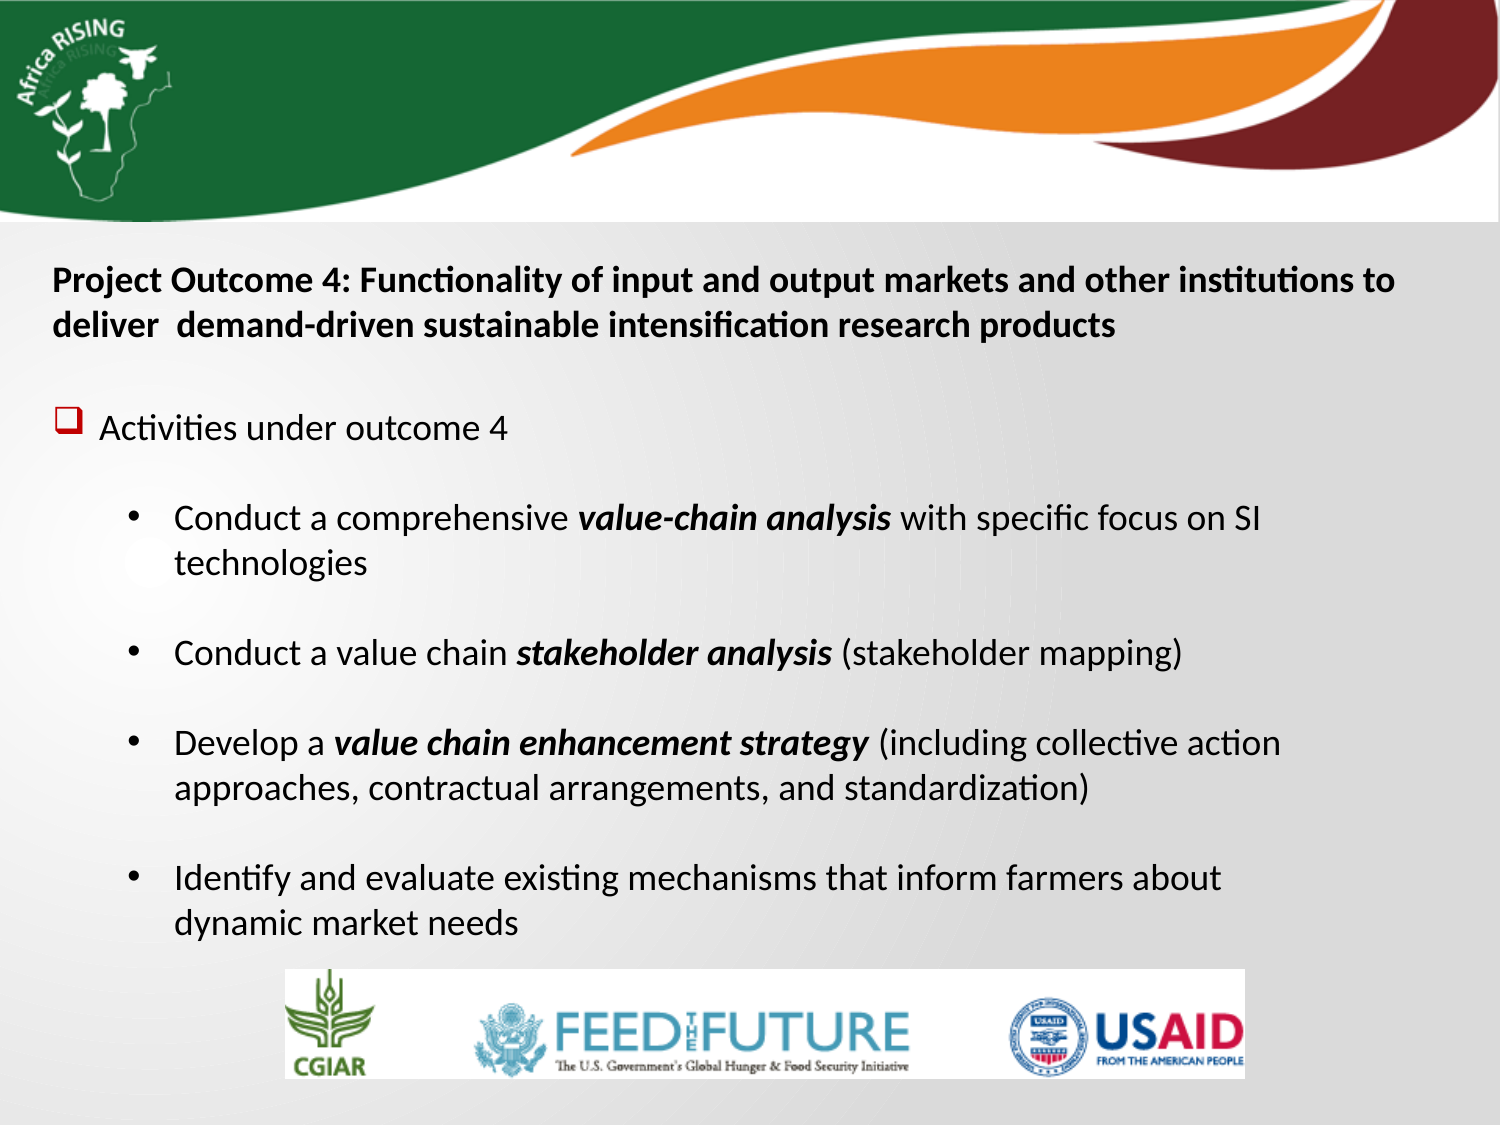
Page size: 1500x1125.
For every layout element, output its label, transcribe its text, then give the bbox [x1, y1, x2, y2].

picture [285, 969, 1245, 1079]
text_box Activities under outcome 4 Conduct a comprehensive value-chain analysis with specific focus on SI technologies Conduct a value chain stakeholder analysis (stakeholder mapping) Develop a value chain enhancement strategy (including collective action approaches, contractual arrangements, and standardization) Identify and evaluate existing mechanisms that inform farmers about dynamic market needs [37, 353, 1375, 951]
picture [0, 0, 1499, 222]
text_box Project Outcome 4: Functionality of input and output markets and other institutions to deliver demand-driven sustainable intensification research products [37, 247, 1475, 353]
